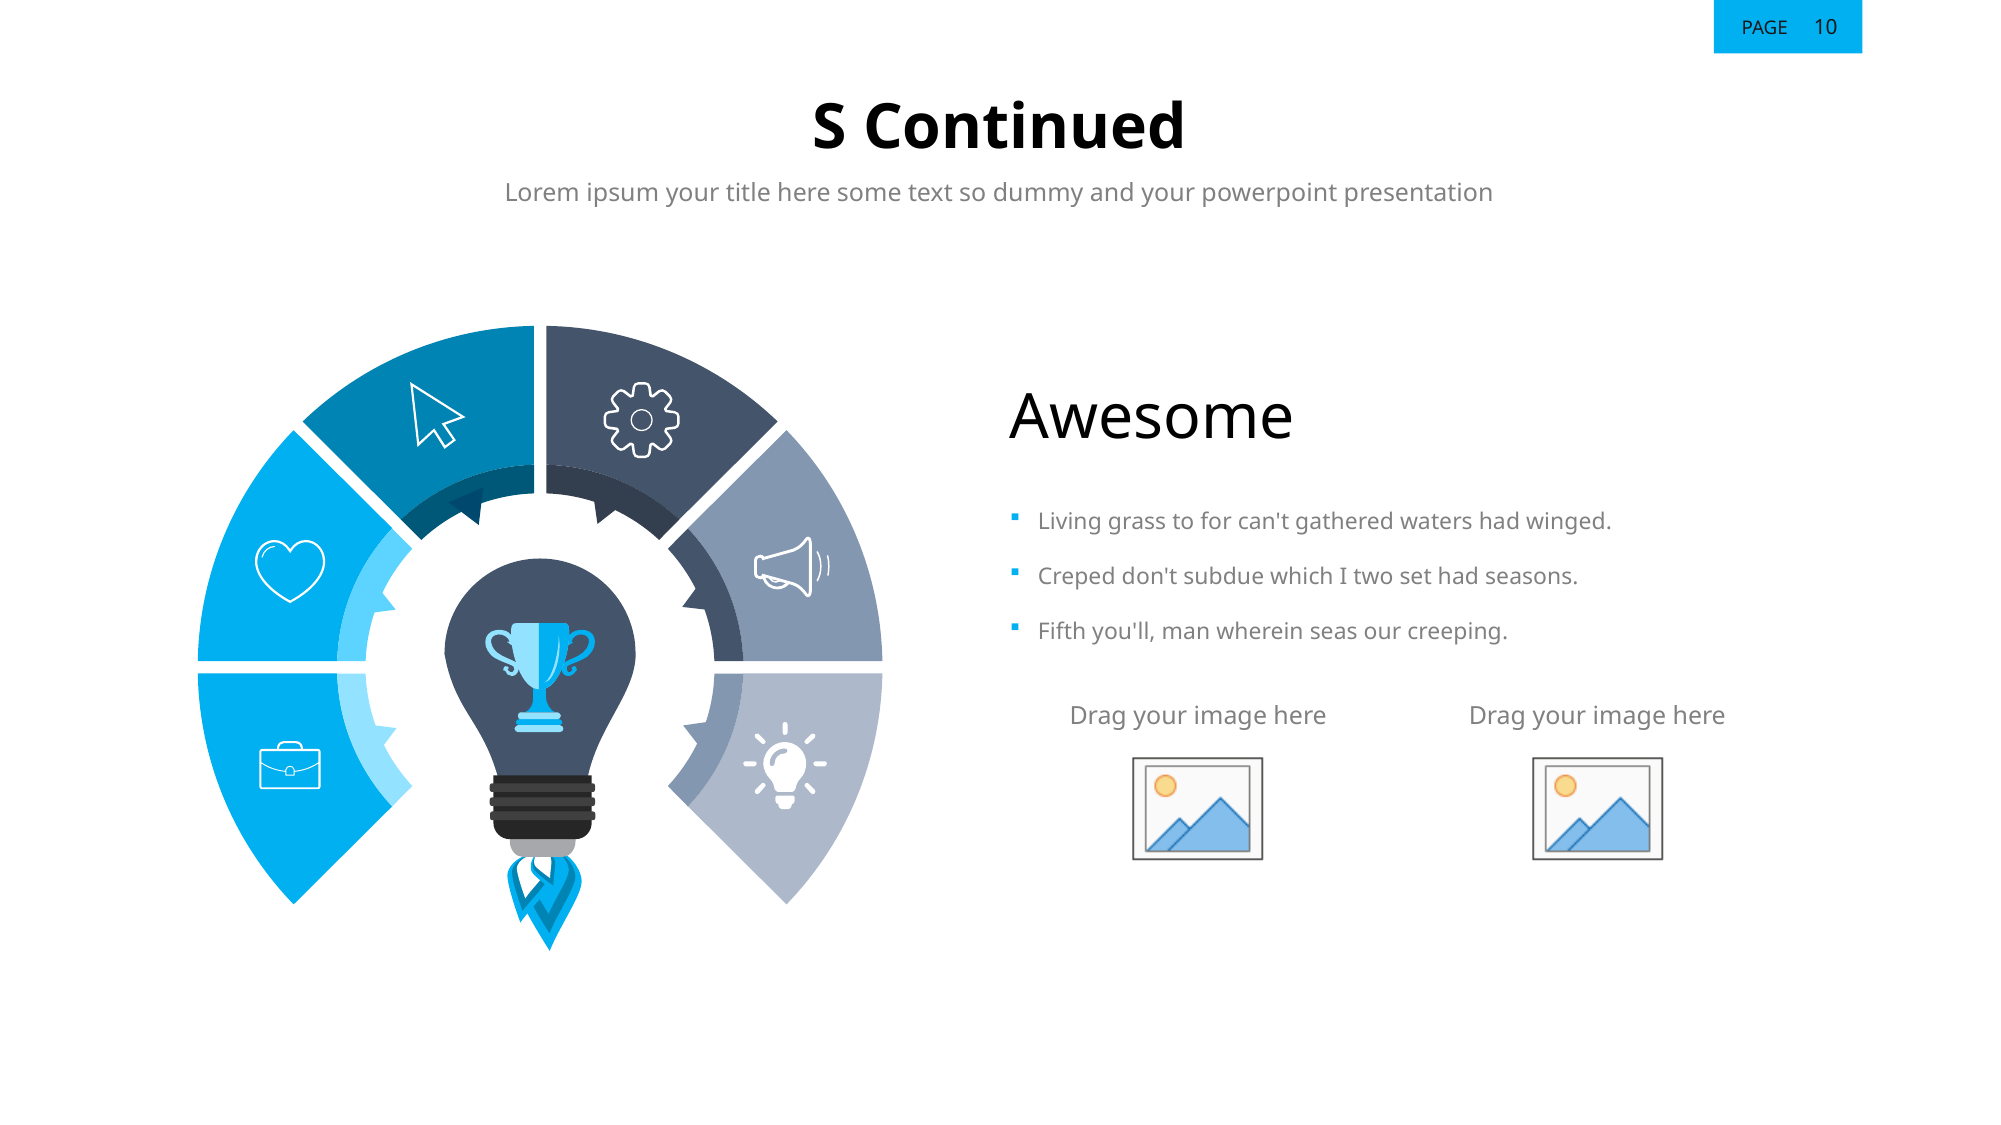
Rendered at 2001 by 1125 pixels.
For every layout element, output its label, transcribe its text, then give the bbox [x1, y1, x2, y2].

slide_number 10 [1798, 11, 1875, 44]
subtitle Lorem ipsum your title here some text so dummy and your powerpoint presentation [137, 179, 1863, 222]
text_box Living grass to for can't gathered waters had winged. Creped don't subdue which I two set had seasons. Fifth you'll, man wherein seas our creeping. [994, 471, 1679, 652]
picture [1017, 691, 1380, 927]
title S Continued [137, 78, 1863, 179]
text_box Awesome [994, 368, 1325, 459]
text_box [197, 325, 883, 951]
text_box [481, 622, 599, 733]
picture [1396, 691, 1799, 927]
